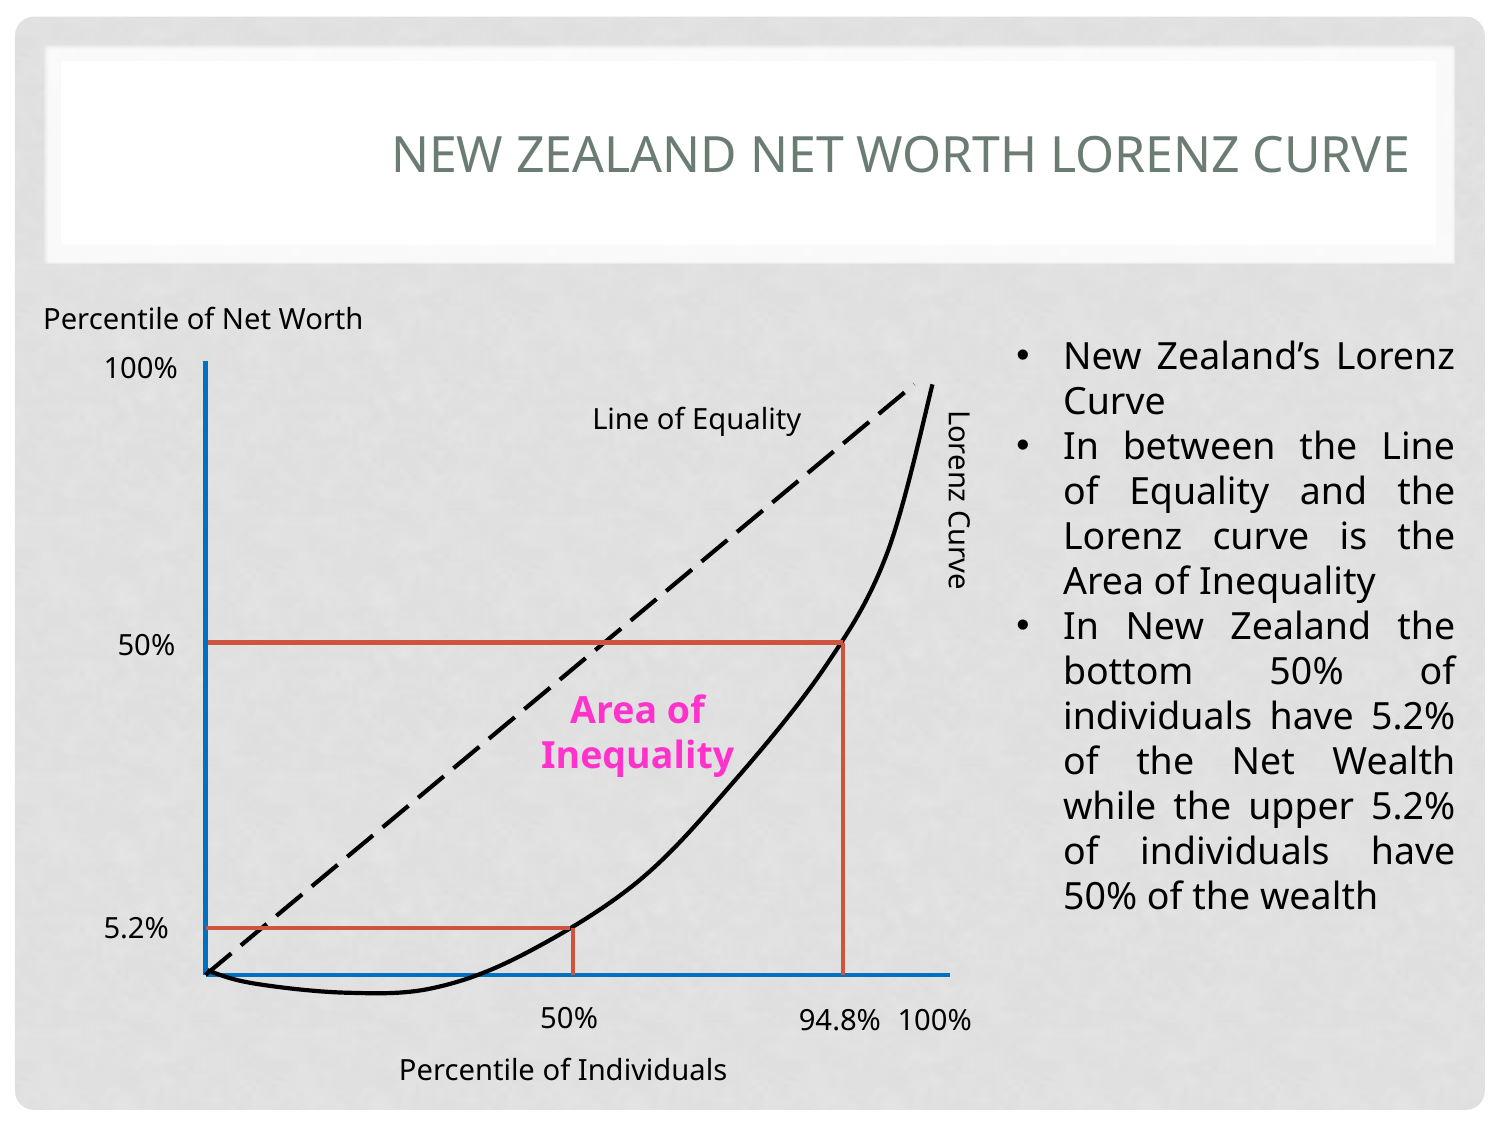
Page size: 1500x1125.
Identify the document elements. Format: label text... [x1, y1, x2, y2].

text_box Lorenz Curve [935, 395, 986, 774]
text_box 100% [903, 993, 1002, 1044]
text_box [216, 976, 481, 996]
text_box 50% [525, 991, 645, 1042]
text_box 5.2% [88, 902, 205, 953]
text_box Percentile of Net Worth [28, 293, 502, 343]
text_box Percentile of Individuals [384, 1043, 1022, 1094]
text_box 94.8% [784, 993, 903, 1044]
text_box [923, 383, 935, 392]
text_box New Zealand’s Lorenz Curve In between the Line of Equality and the Lorenz curve is the Area of Inequality In New Zealand the bottom 50% of individuals have 5.2% of the Net Wealth while the upper 5.2% of individuals have 50% of the wealth [1001, 324, 1471, 925]
text_box Line of Equality [915, 392, 968, 443]
title New Zealand Net Worth Lorenz curve [69, 66, 1425, 238]
text_box 50% [102, 619, 205, 669]
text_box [205, 384, 915, 976]
text_box [915, 443, 921, 466]
text_box 100% [88, 342, 208, 393]
